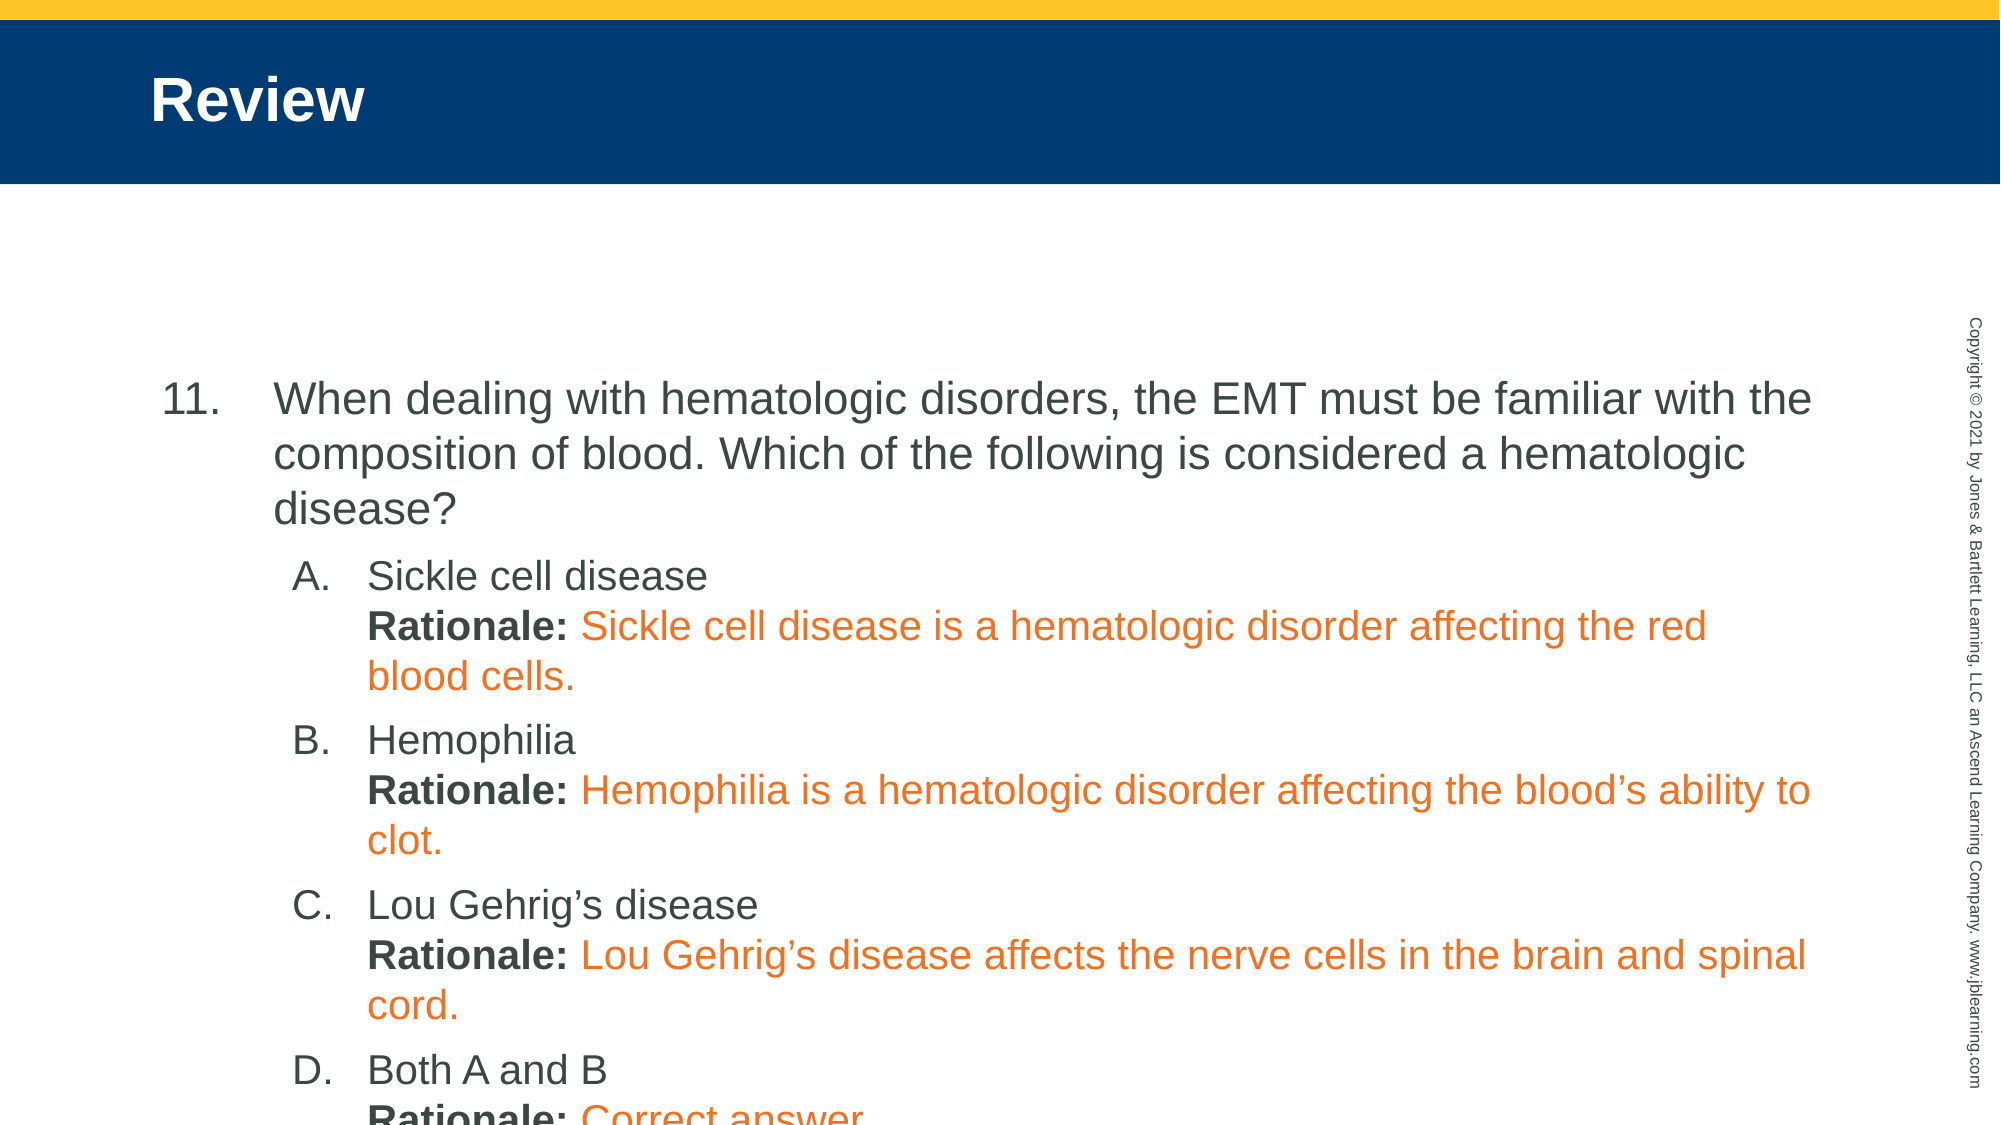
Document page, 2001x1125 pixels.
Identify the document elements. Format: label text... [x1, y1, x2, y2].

list When dealing with hematologic disorders, the EMT must be familiar with the composition of blood. Which of the following is considered a hematologic disease? Sickle cell disease Rationale: Sickle cell disease is a hematologic disorder affecting the red blood cells. Hemophilia Rationale: Hemophilia is a hematologic disorder affecting the blood’s ability to clot. Lou Gehrig’s disease Rationale: Lou Gehrig’s disease affects the nerve cells in the brain and spinal cord. Both A and B Rationale: Correct answer [146, 361, 1859, 1016]
title Review [0, 19, 2000, 185]
